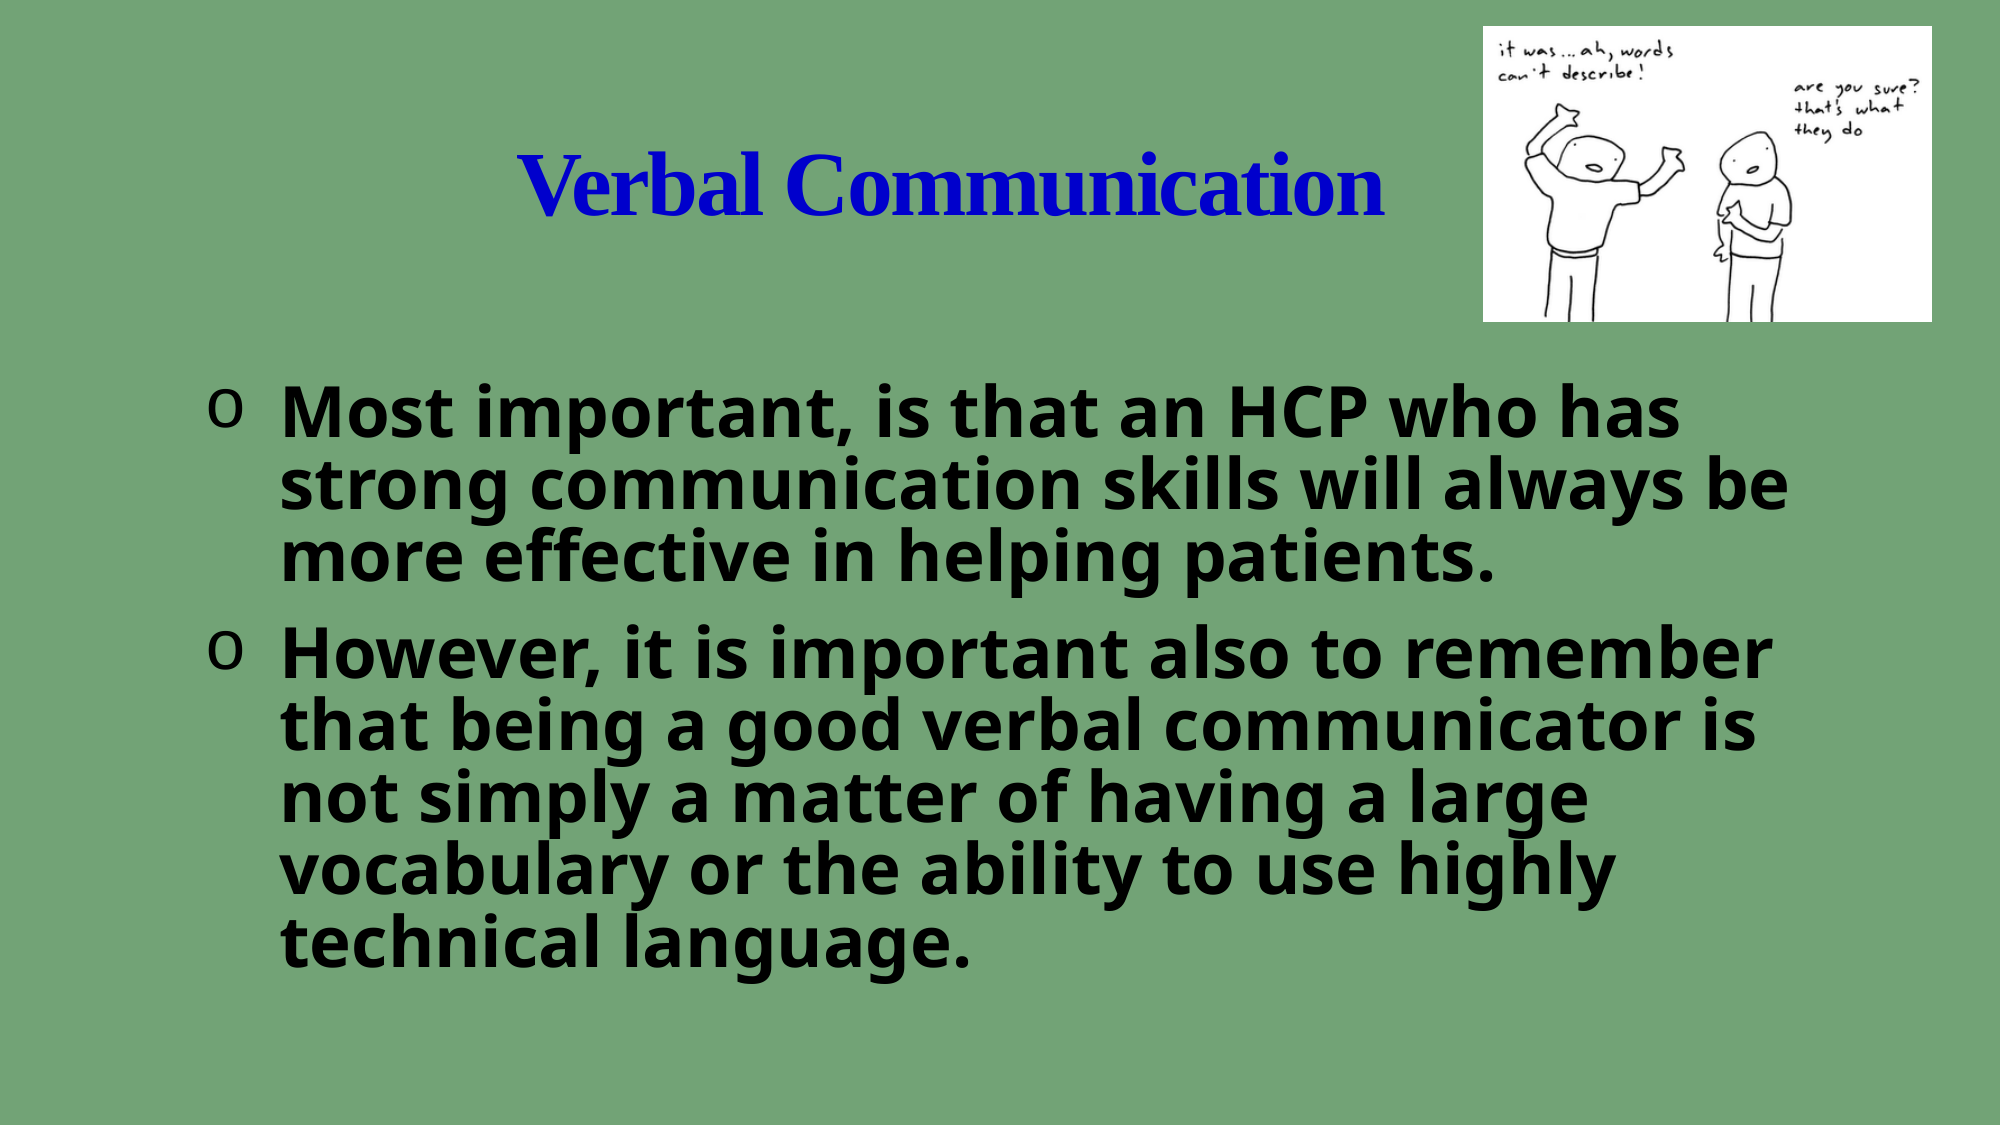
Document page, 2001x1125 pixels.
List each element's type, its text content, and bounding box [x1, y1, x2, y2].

title Verbal Communication [227, 105, 1482, 241]
subtitle Most important, is that an HCP who has strong communication skills will always be more effective in helping patients. However, it is important also to remember that being a good verbal communicator is not simply a matter of having a large vocabulary or the ability to use highly technical language. [189, 371, 1828, 947]
picture [1482, 25, 1932, 323]
